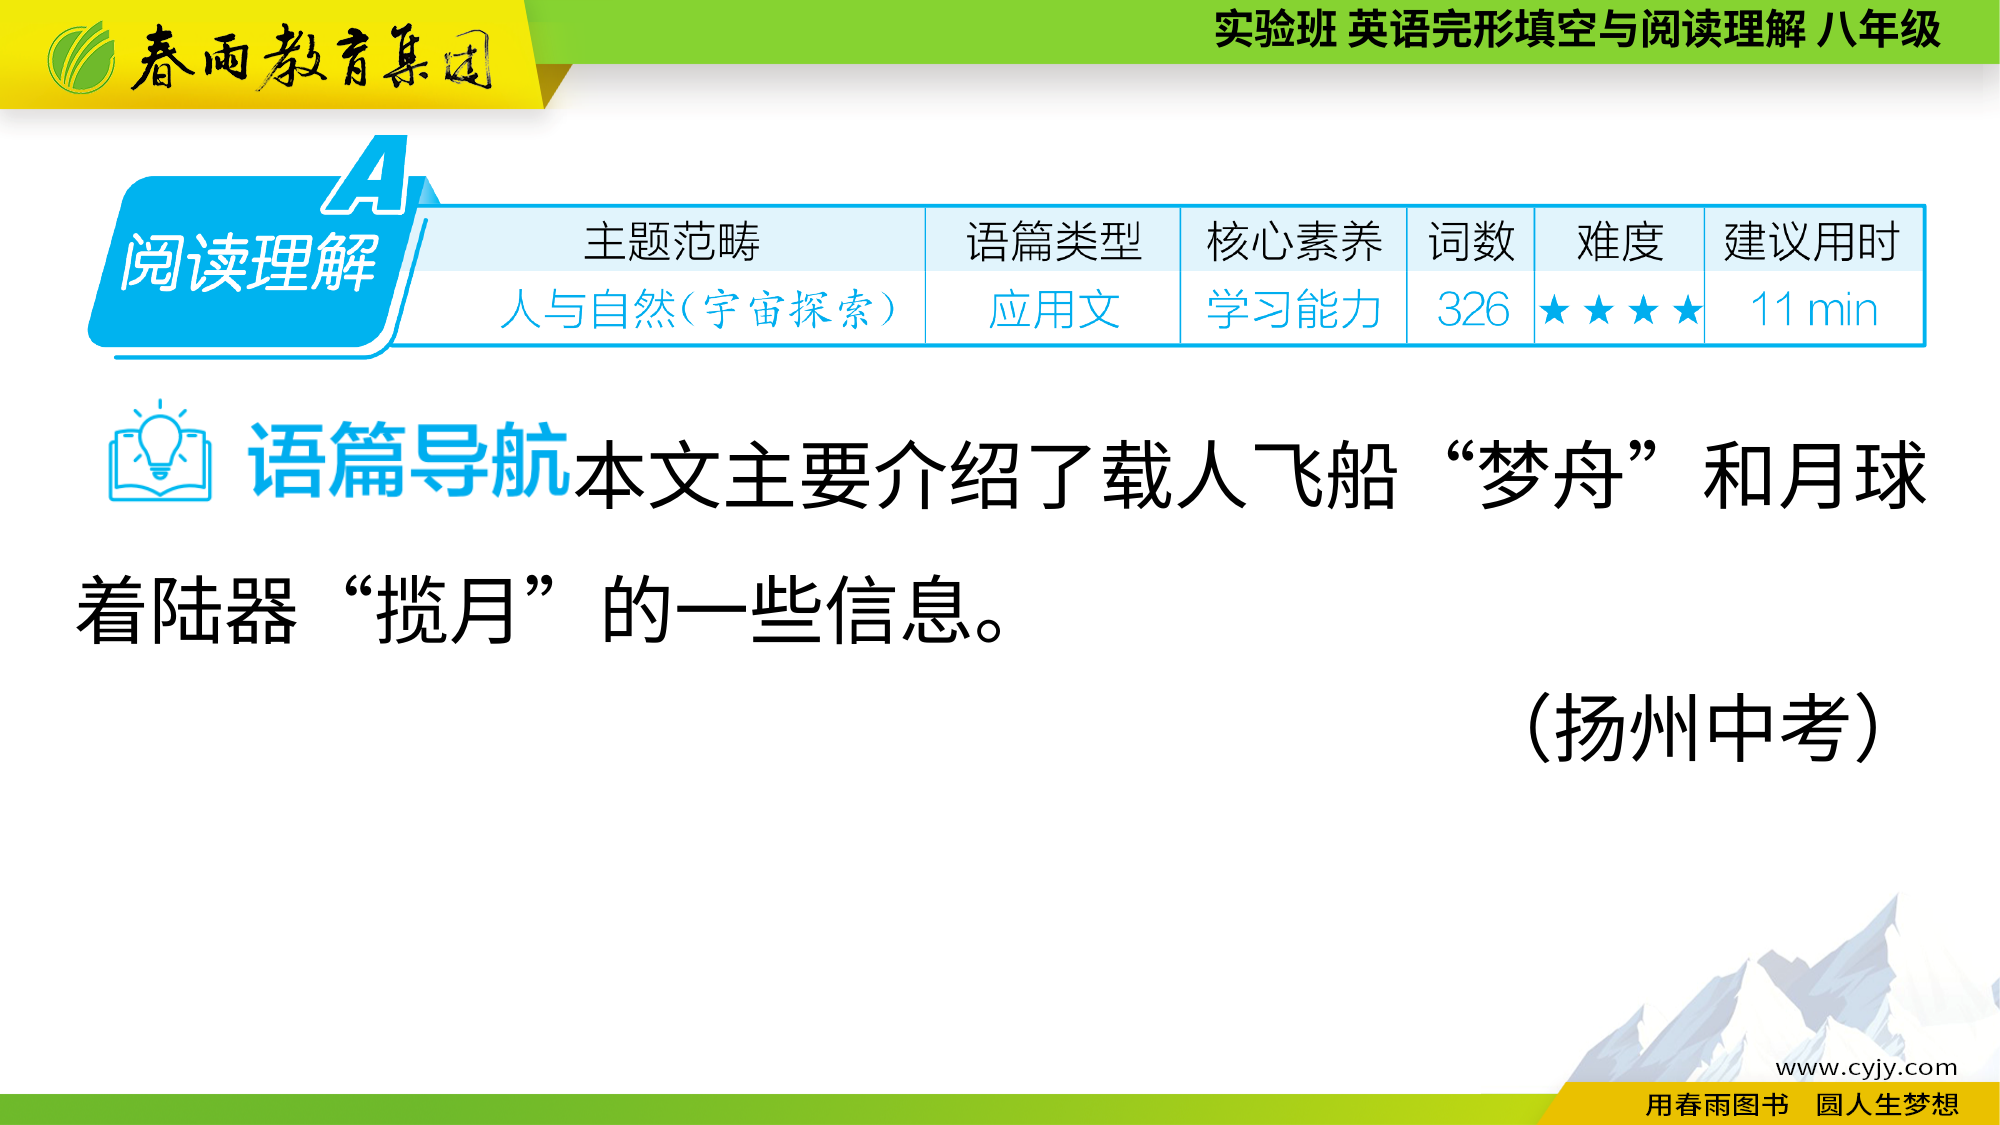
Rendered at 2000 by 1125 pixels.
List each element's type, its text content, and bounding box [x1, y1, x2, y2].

picture [0, 0, 2000, 1125]
text_box （扬州中考） [59, 629, 1944, 779]
list 本文主要介绍了载人飞船“梦舟”和月球着陆器“揽月”的一些信息。 [59, 376, 1944, 629]
